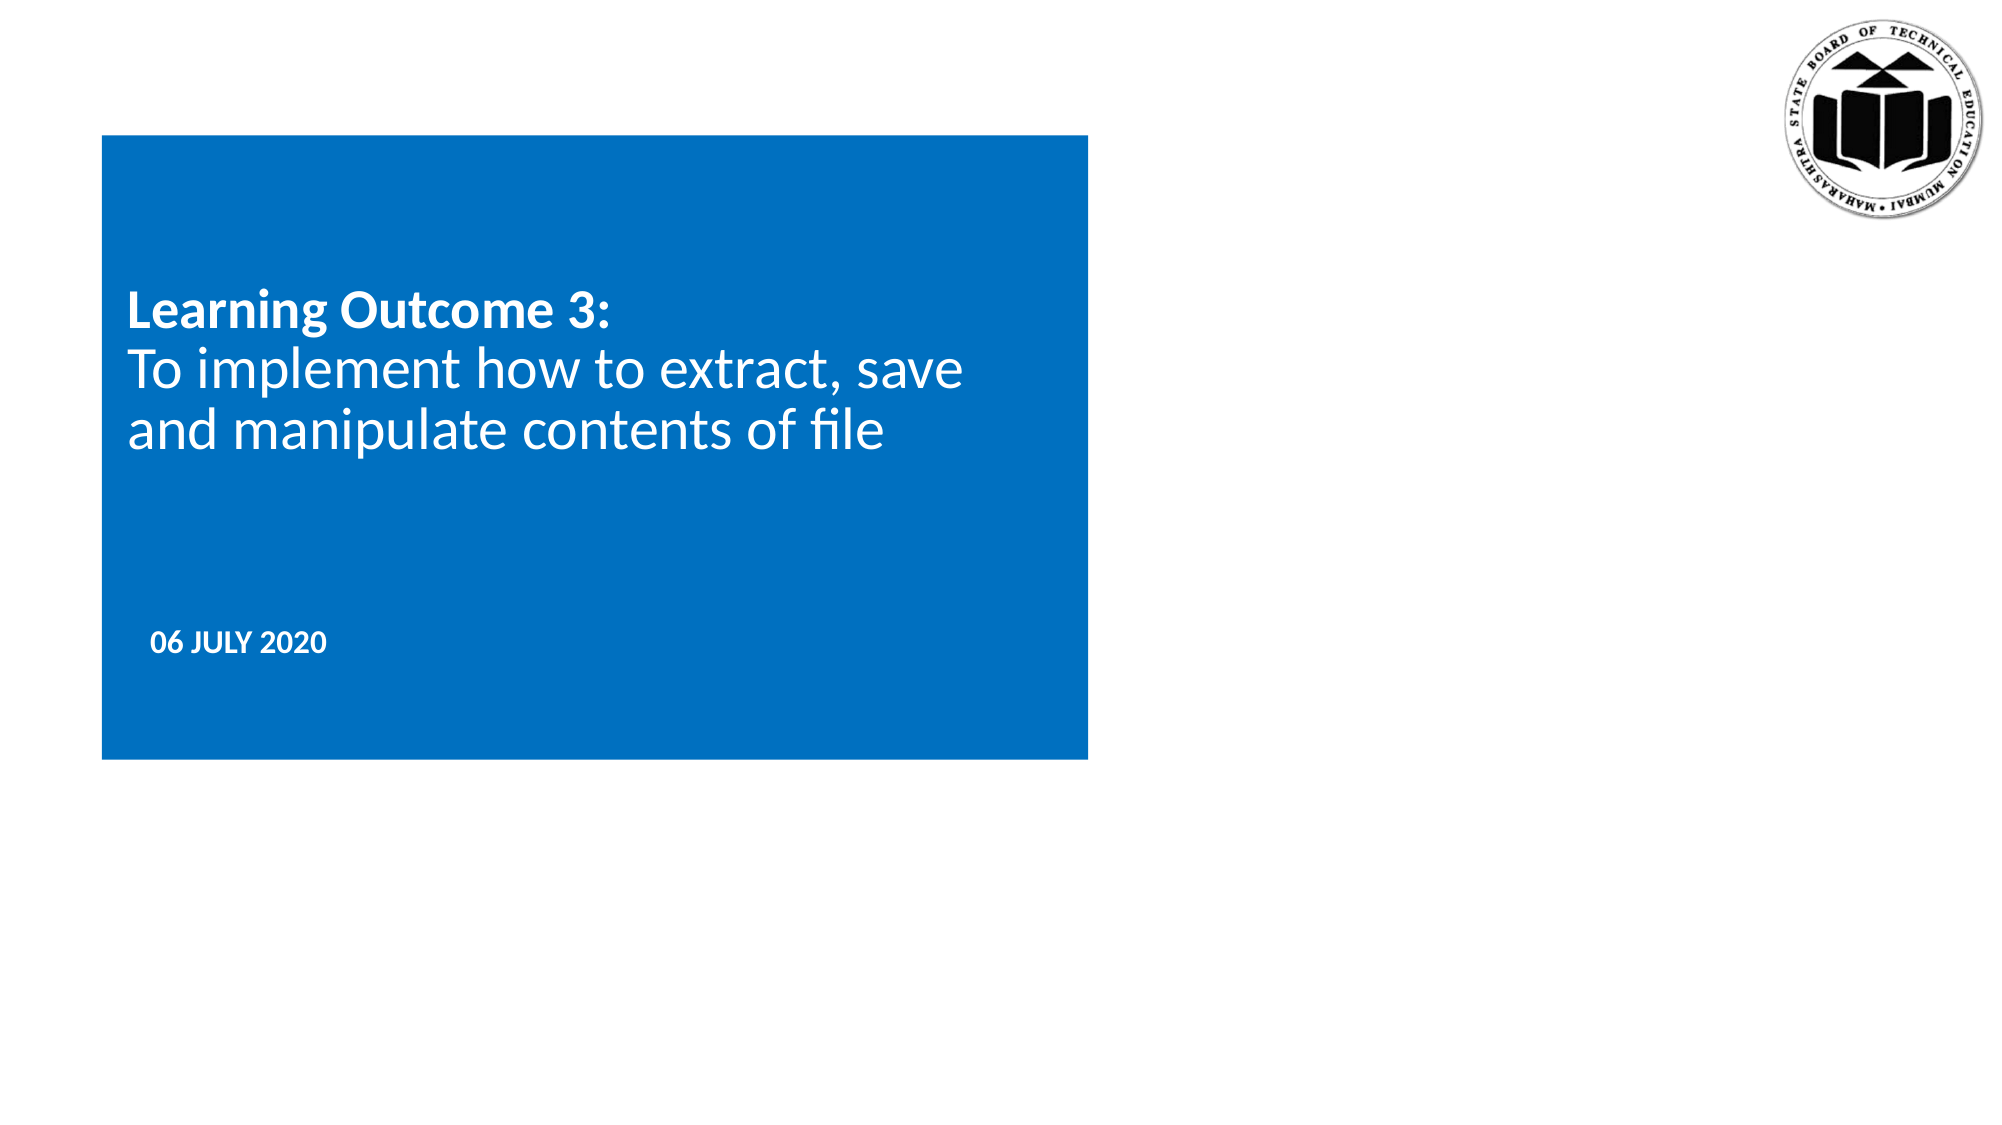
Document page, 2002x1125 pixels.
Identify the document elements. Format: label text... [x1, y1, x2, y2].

subtitle 06 JULY 2020 [150, 620, 1040, 846]
title Learning Outcome 3: To implement how to extract, save and manipulate contents of file [127, 282, 1054, 443]
picture [1764, 0, 2001, 237]
